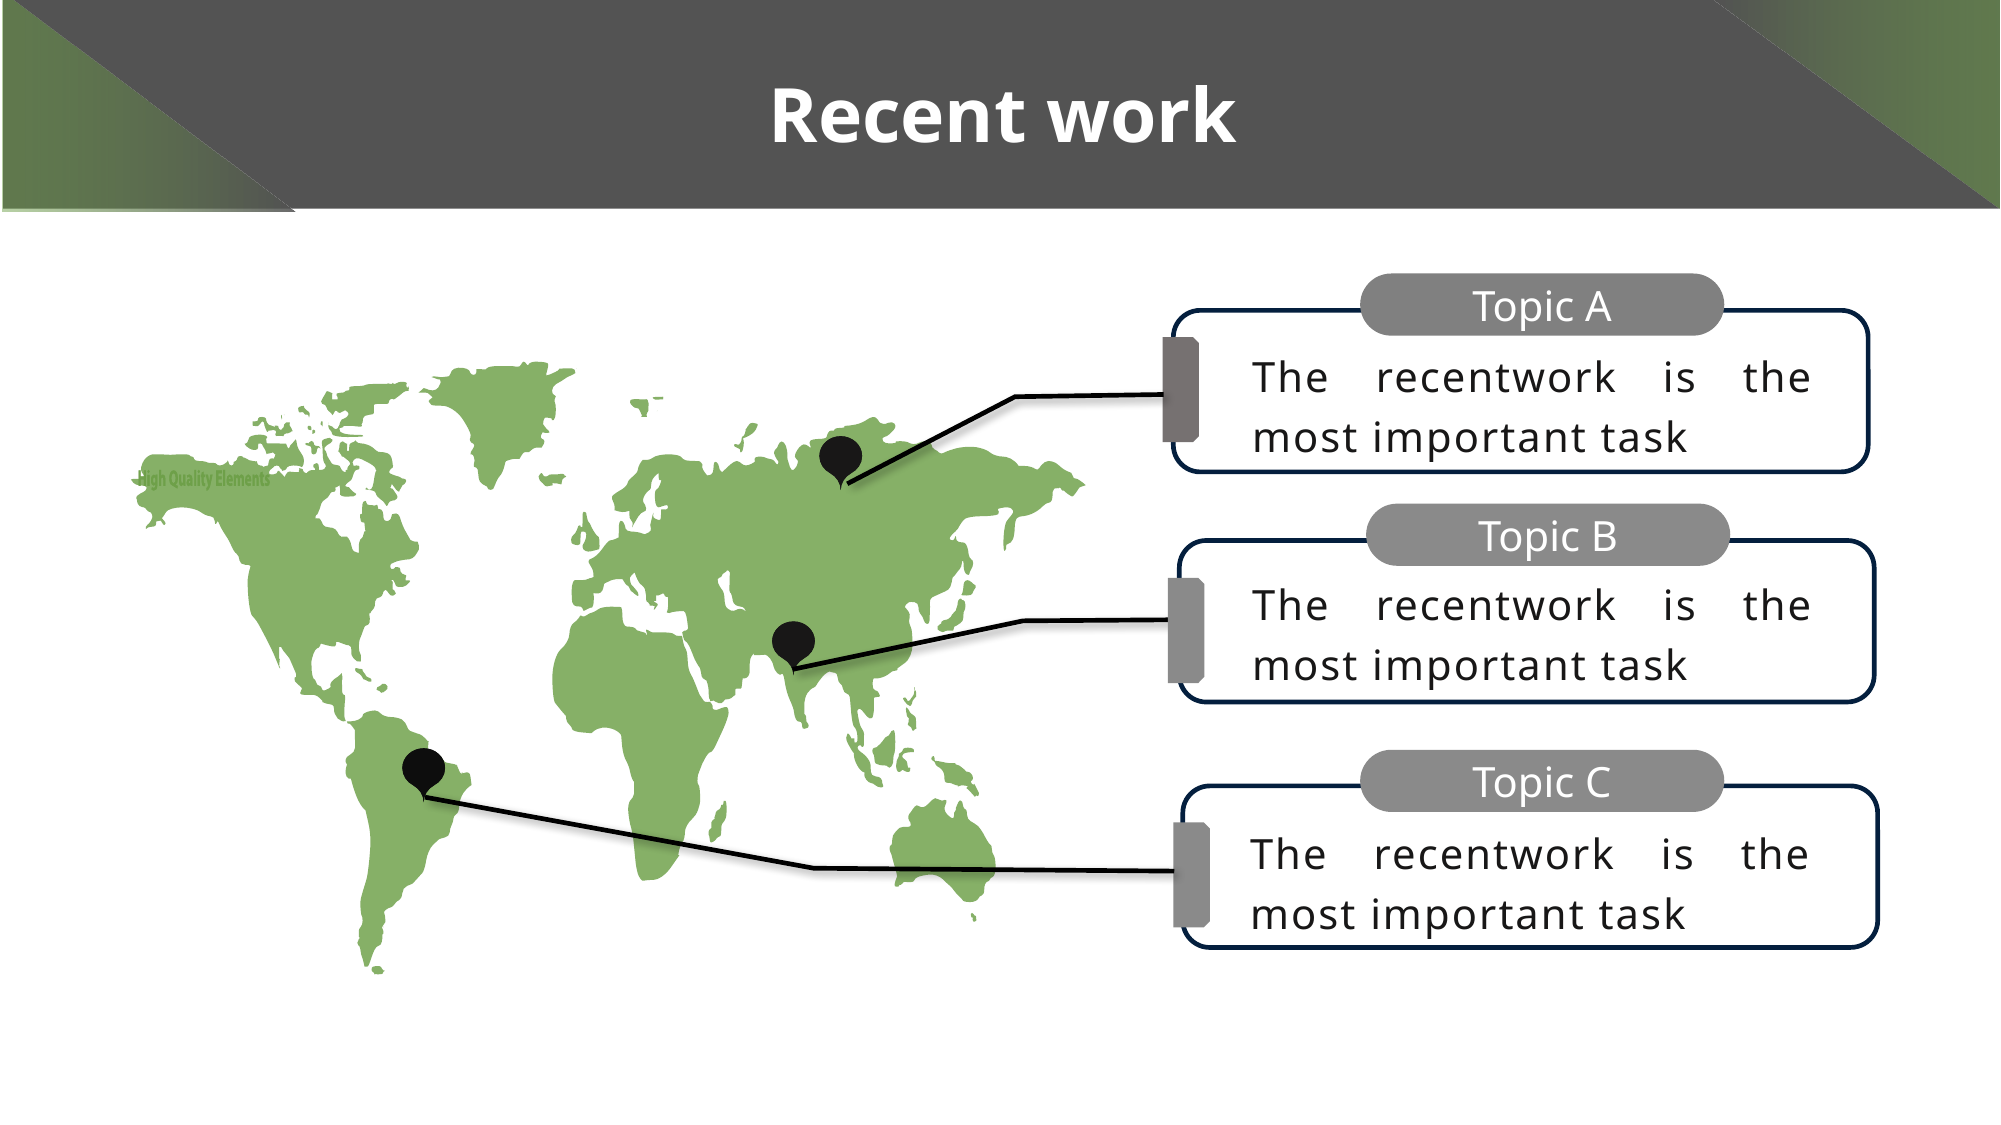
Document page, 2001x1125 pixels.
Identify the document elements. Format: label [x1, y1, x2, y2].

text_box [129, 361, 1086, 975]
text_box [772, 621, 815, 676]
text_box [819, 436, 863, 491]
text_box [1162, 271, 2000, 472]
text_box [2, 0, 2000, 212]
text_box [1173, 501, 2000, 948]
text_box [402, 748, 446, 803]
text_box [1166, 576, 1173, 685]
